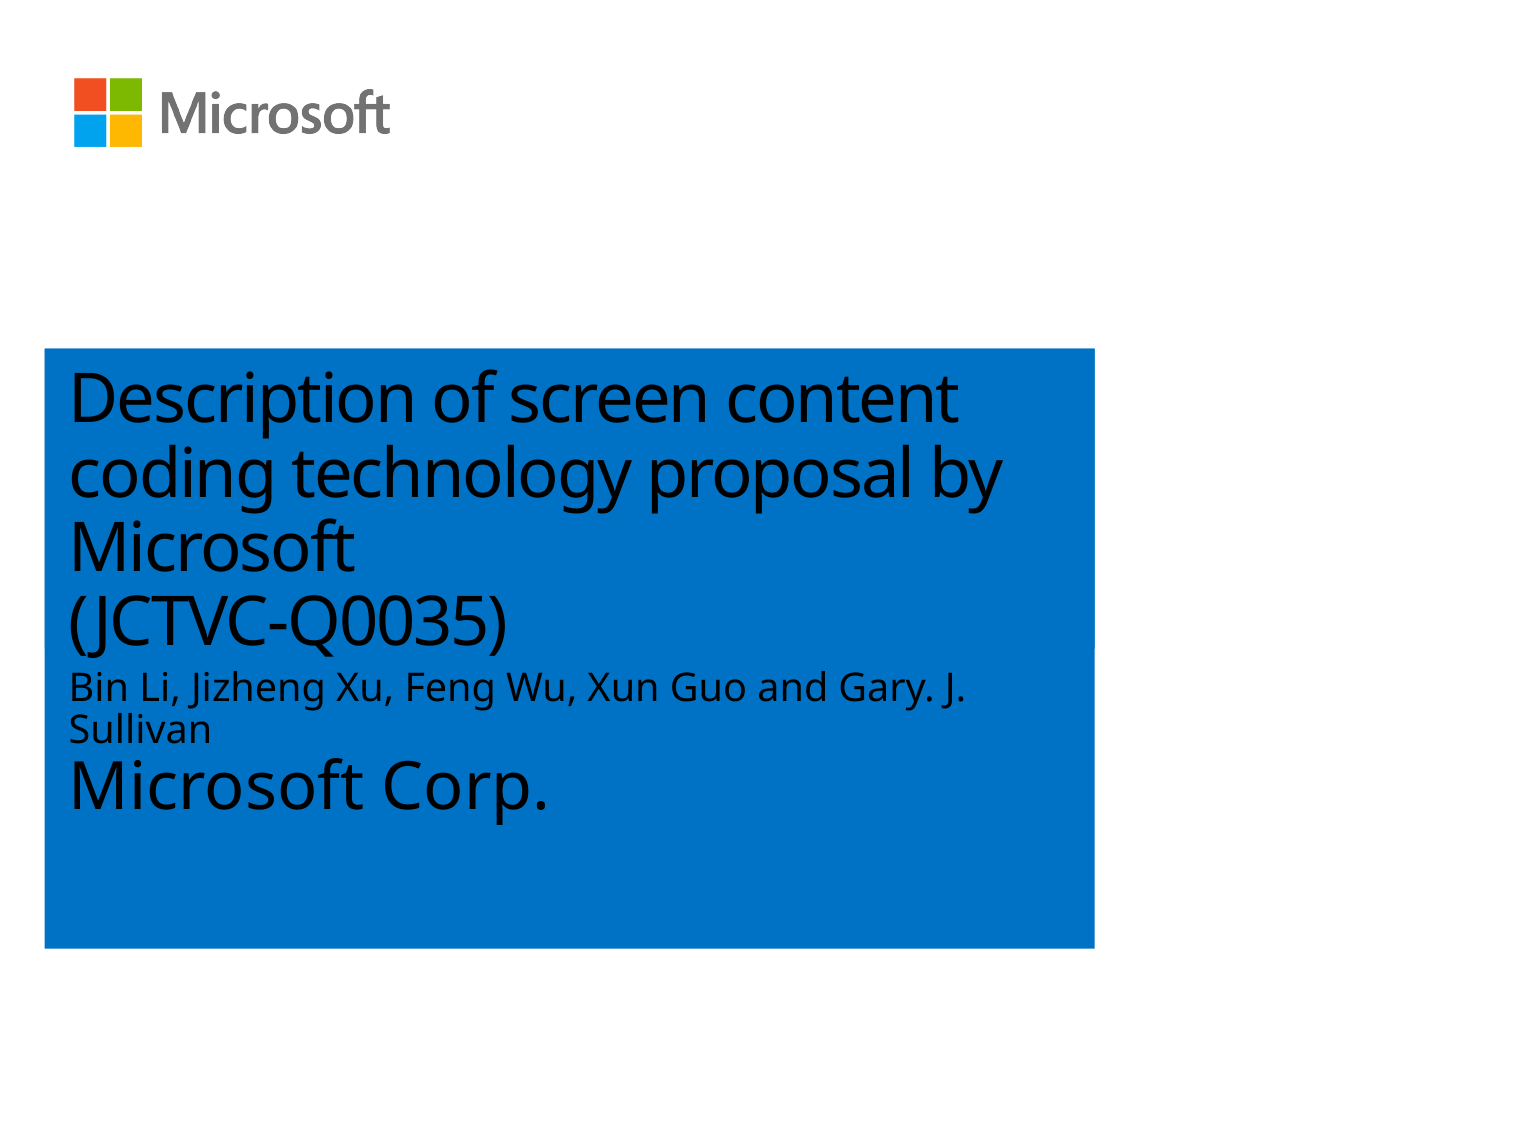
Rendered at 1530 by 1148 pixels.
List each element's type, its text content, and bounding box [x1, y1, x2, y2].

list Bin Li, Jizheng Xu, Feng Wu, Xun Guo and Gary. J. Sullivan Microsoft Corp. [44, 648, 1095, 949]
picture [74, 78, 390, 147]
title Description of screen content coding technology proposal by Microsoft (JCTVC-Q0035) [44, 348, 1095, 648]
